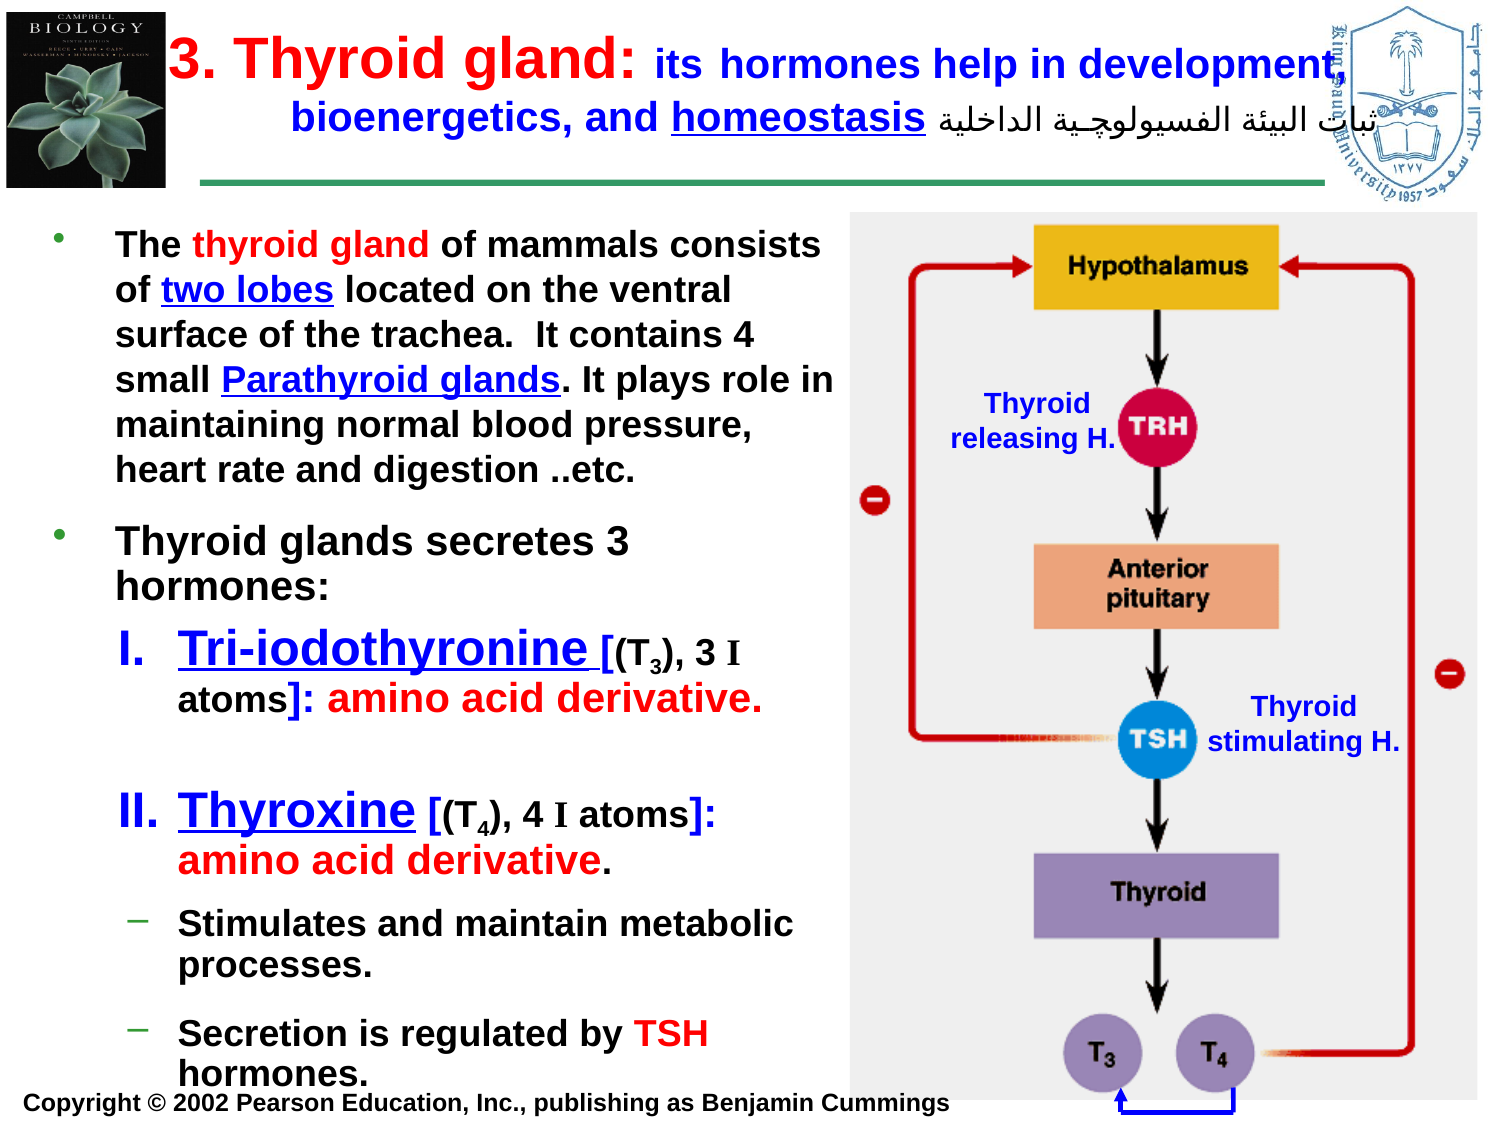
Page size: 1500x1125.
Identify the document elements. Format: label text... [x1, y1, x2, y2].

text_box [1120, 1087, 1234, 1113]
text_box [5, 0, 1488, 209]
picture [849, 212, 1478, 1101]
list The thyroid gland of mammals consists of two lobes located on the ventral surface of the trachea. It contains 4 small Parathyroid glands. It plays role in maintaining normal blood pressure, heart rate and digestion ..etc. Thyroid glands secretes 3 hormones: Tri-iodothyronine [(T3), 3 I atoms]: amino acid derivative. Thyroxine [(T4), 4 I atoms]: amino acid derivative. Stimulates and maintain metabolic processes. Secretion is regulated by TSH hormones. [0, 212, 844, 1079]
text_box Copyright © 2002 Pearson Education, Inc., publishing as Benjamin Cummings [0, 1079, 975, 1125]
